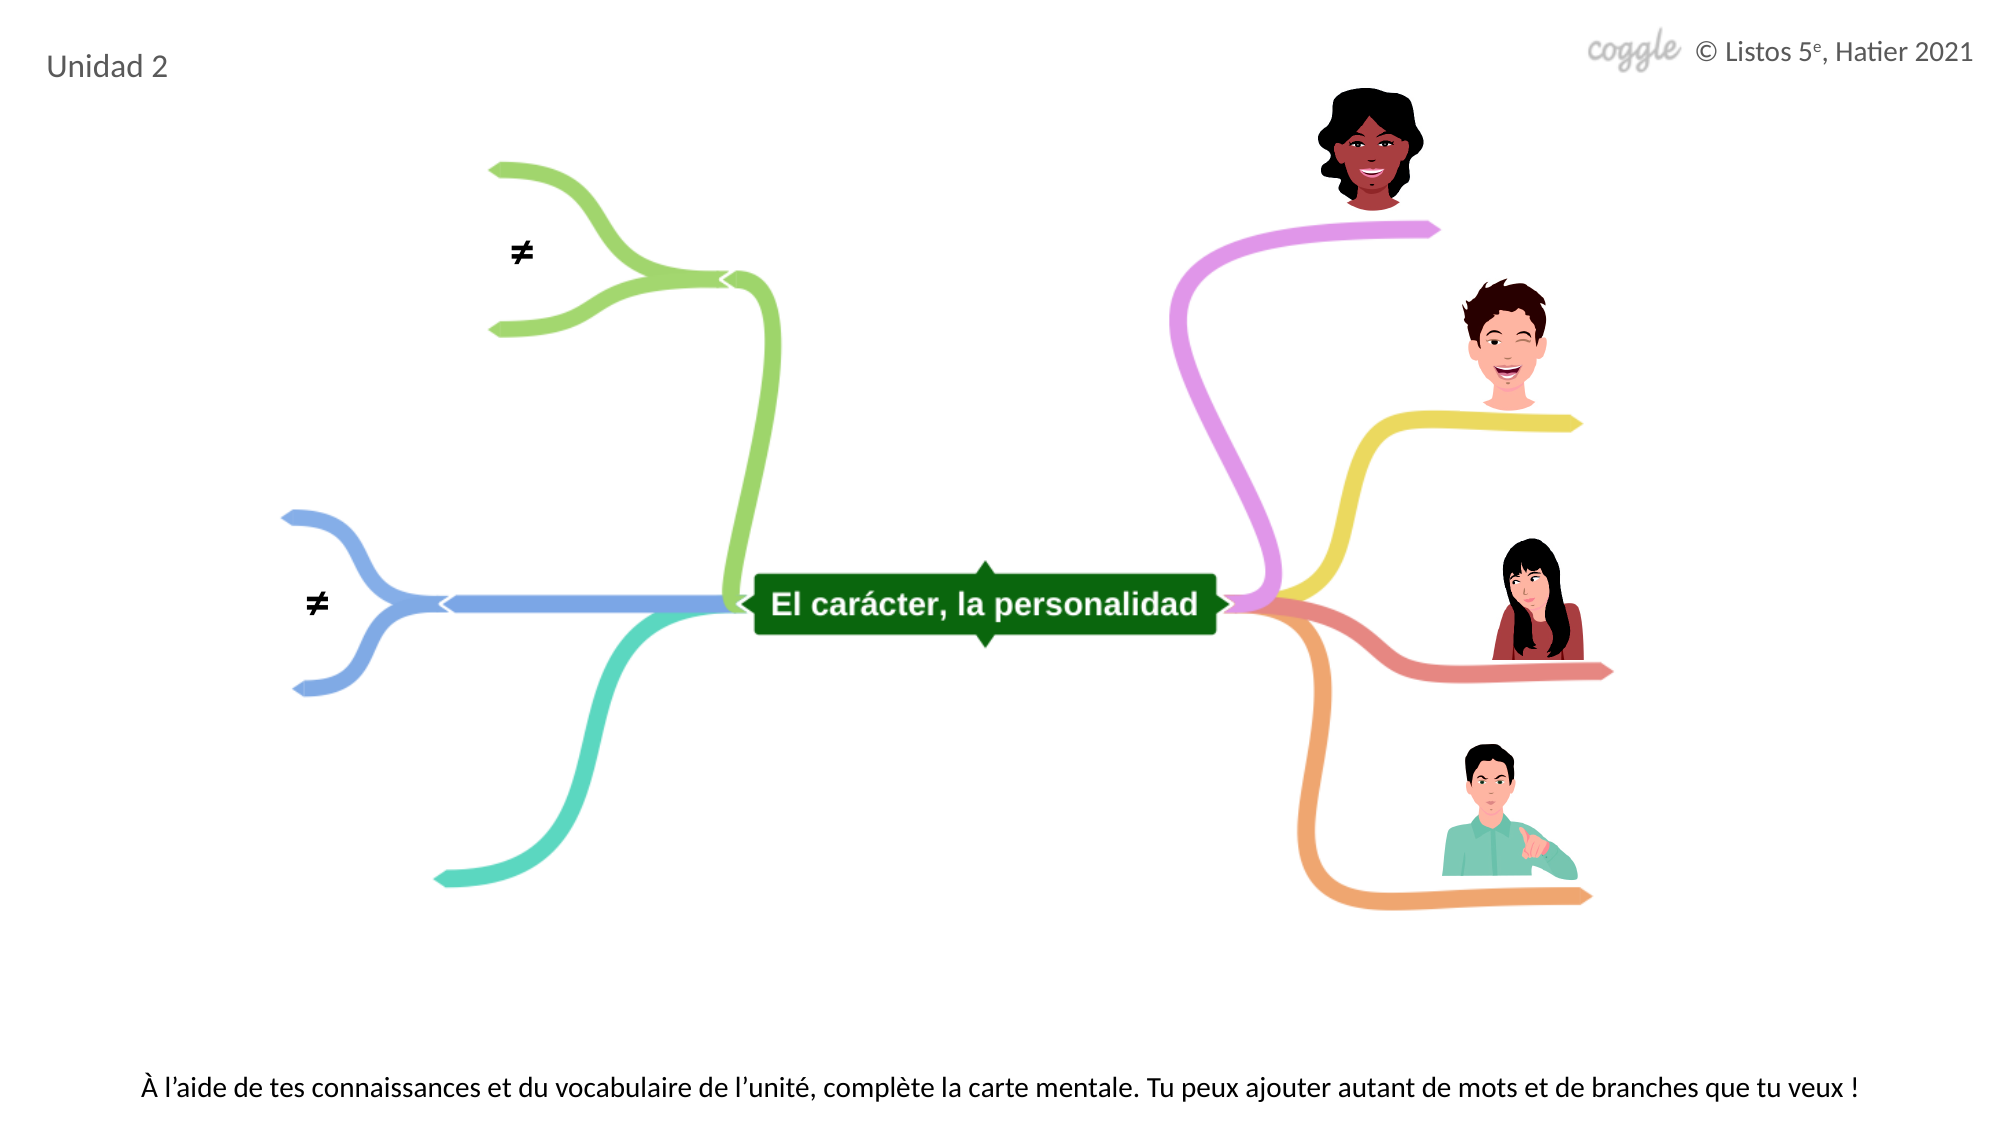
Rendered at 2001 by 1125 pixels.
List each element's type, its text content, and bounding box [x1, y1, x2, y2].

picture [261, 84, 1640, 978]
text_box © Listos 5e, Hatier 2021 [1710, 25, 2000, 75]
text_box Unidad 2 [31, 36, 202, 92]
picture [1565, 19, 1710, 81]
text_box À l’aide de tes connaissances et du vocabulaire de l’unité, complète la carte mentale. Tu peux ajouter autant de mots et de branches que tu veux ! [126, 1061, 1899, 1112]
